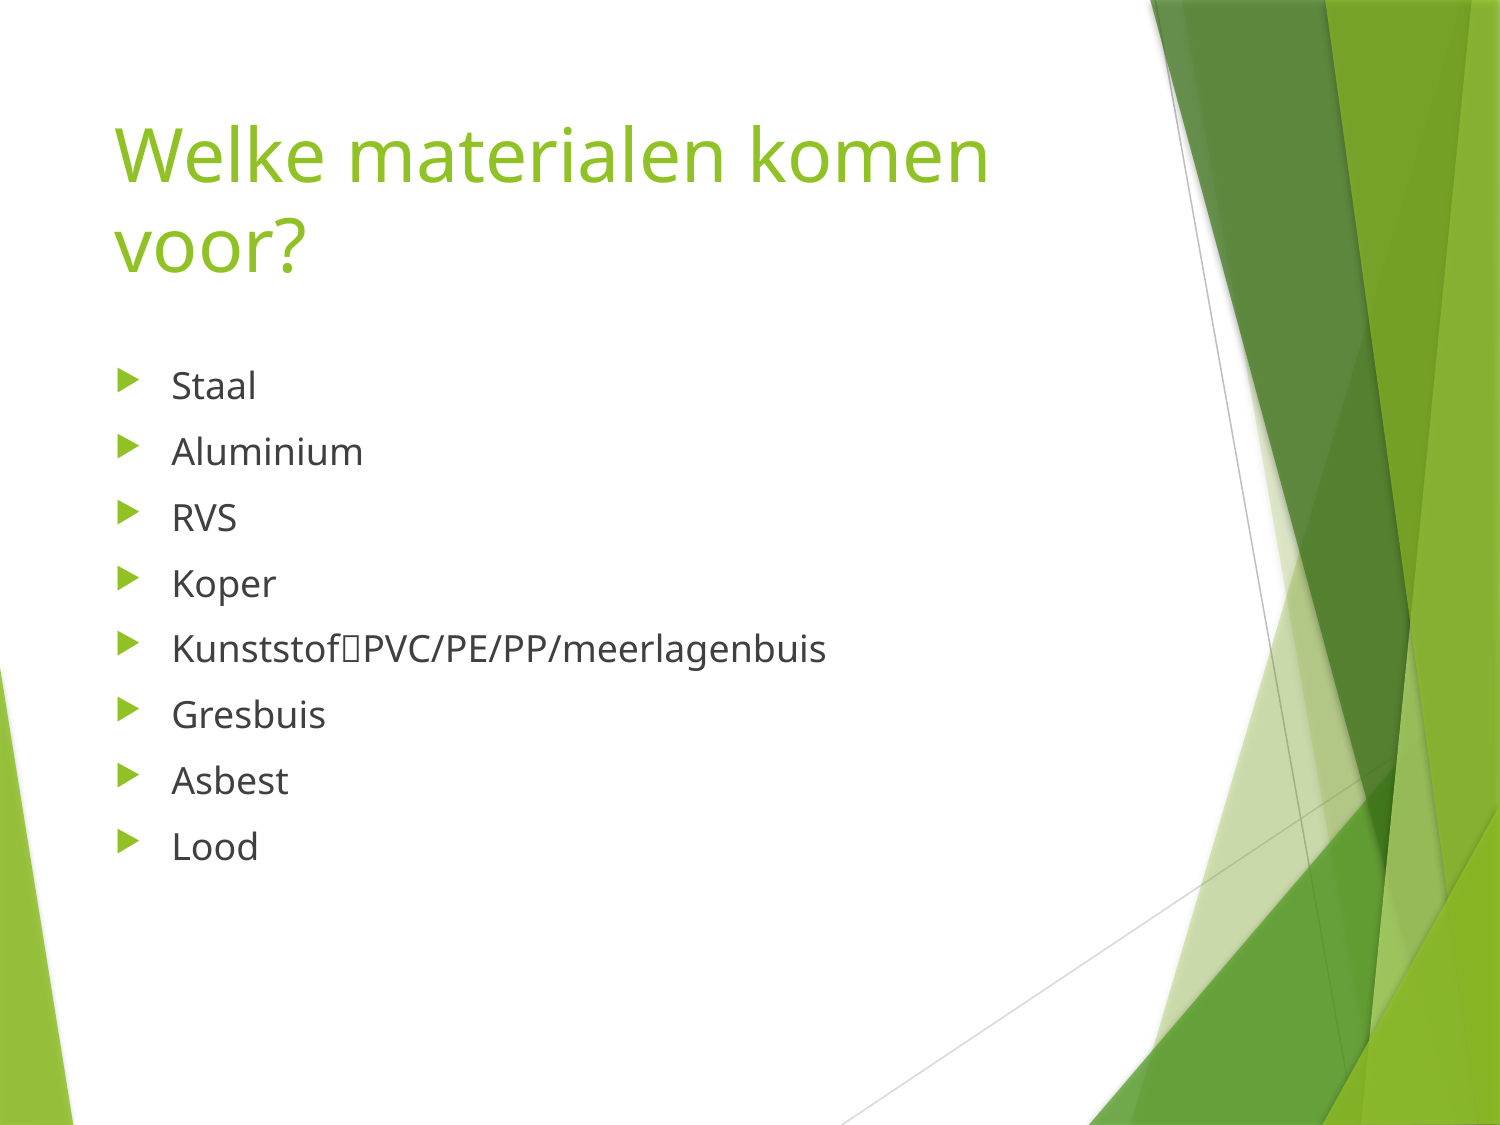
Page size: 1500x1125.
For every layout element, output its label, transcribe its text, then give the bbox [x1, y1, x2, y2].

list Staal Aluminium RVS Koper KunststofPVC/PE/PP/meerlagenbuis Gresbuis Asbest Lood [99, 354, 1142, 992]
title Welke materialen komen voor? [99, 99, 1142, 317]
